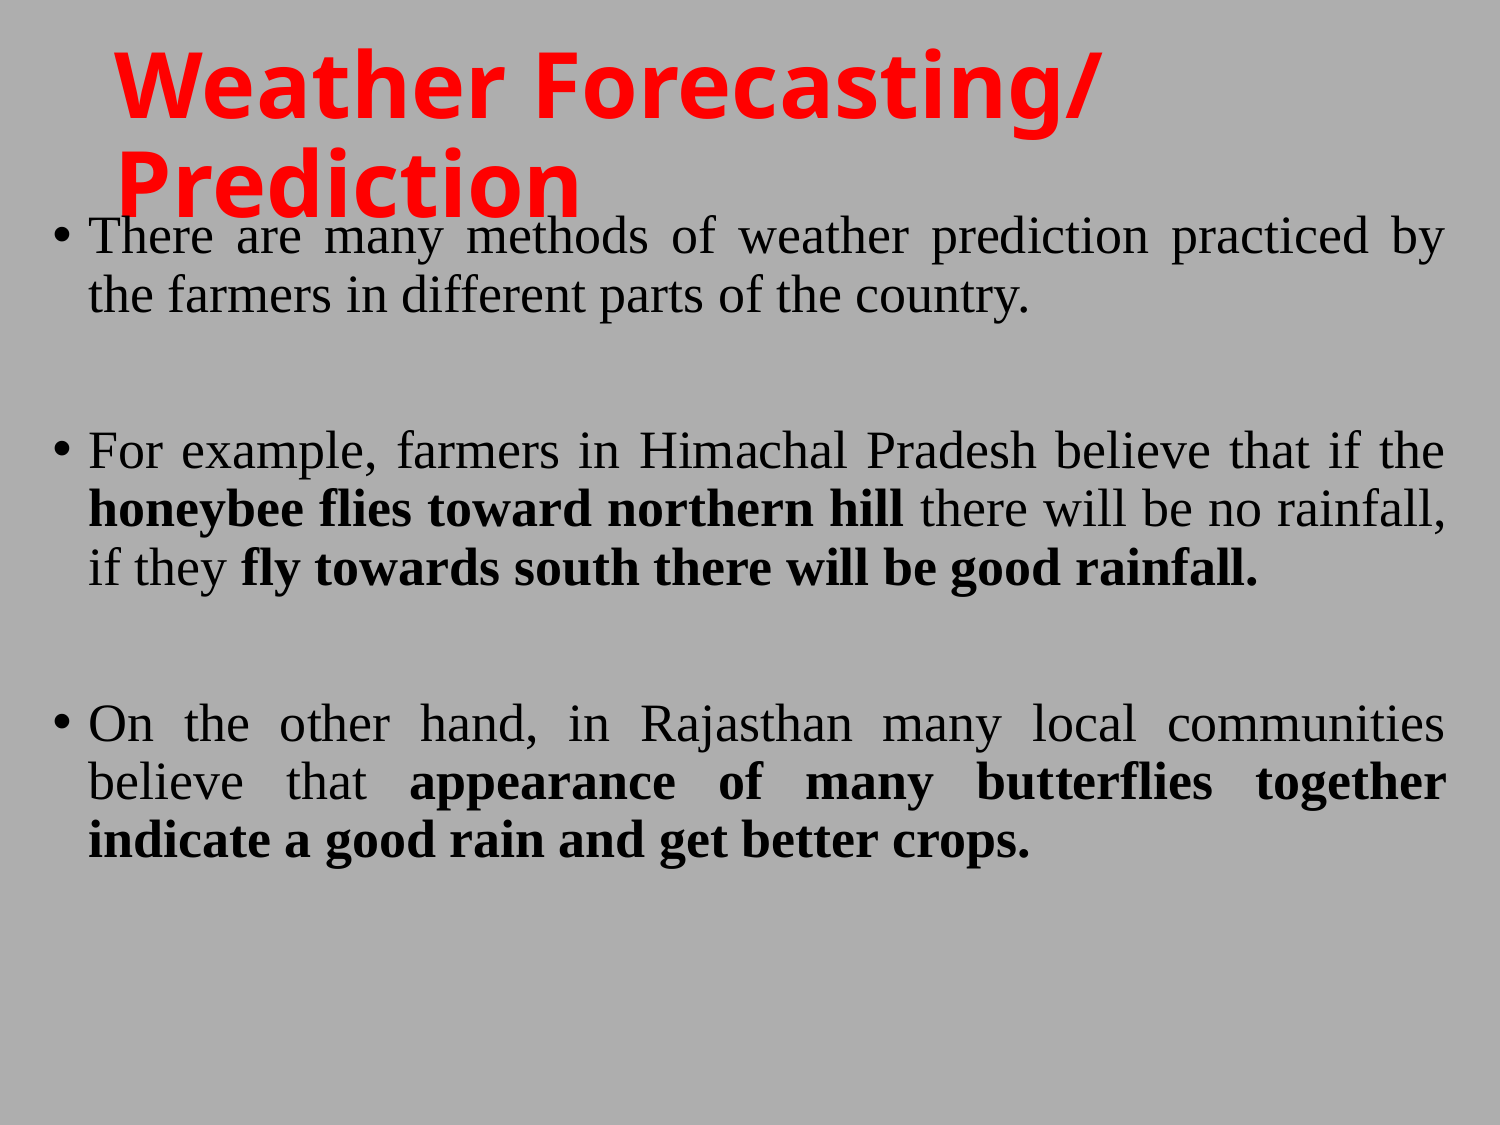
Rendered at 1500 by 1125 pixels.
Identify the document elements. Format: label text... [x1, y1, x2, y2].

list There are many methods of weather prediction practiced by the farmers in different parts of the country. For example, farmers in Himachal Pradesh believe that if the honeybee flies toward northern hill there will be no rainfall, if they fly towards south there will be good rainfall. On the other hand, in Rajasthan many local communities believe that appearance of many butterflies together indicate a good rain and get better crops. [37, 200, 1463, 943]
title Weather Forecasting/ Prediction [99, 45, 1450, 200]
